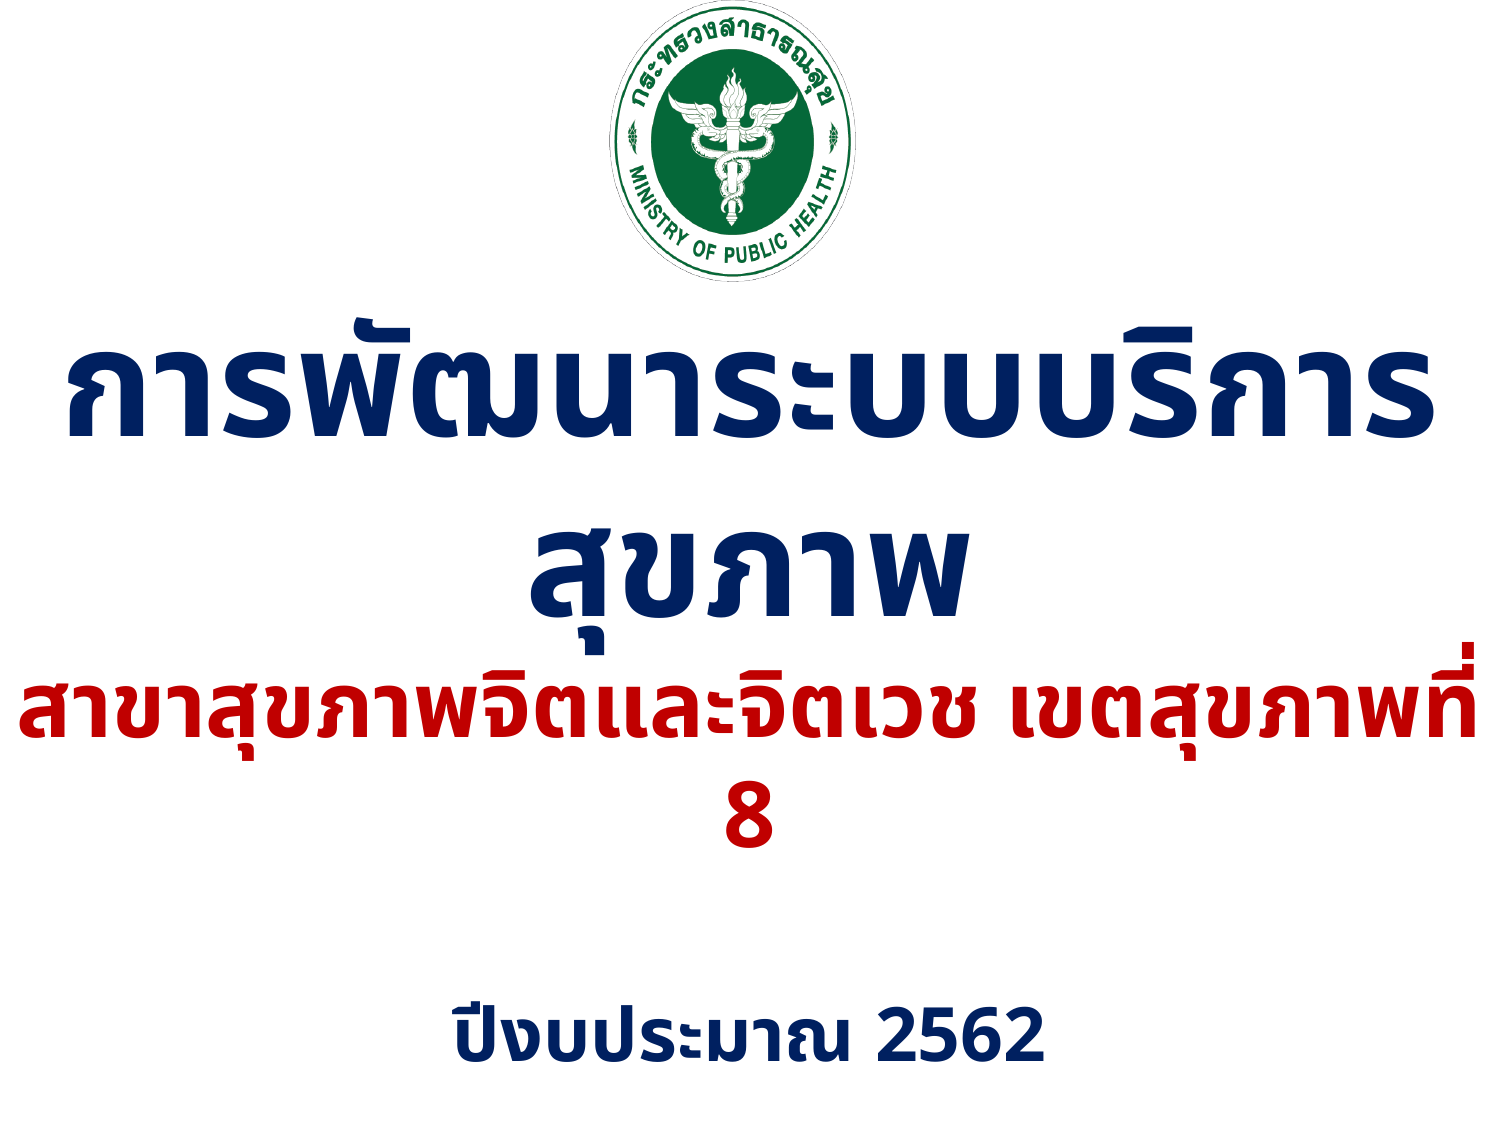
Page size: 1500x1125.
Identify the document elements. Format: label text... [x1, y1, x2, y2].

picture [609, 0, 856, 282]
text_box การพัฒนาระบบบริการสุขภาพ สาขาสุขภาพจิตและจิตเวช เขตสุขภาพที่ 8 ปีงบประมาณ 2562 [0, 278, 1500, 1084]
